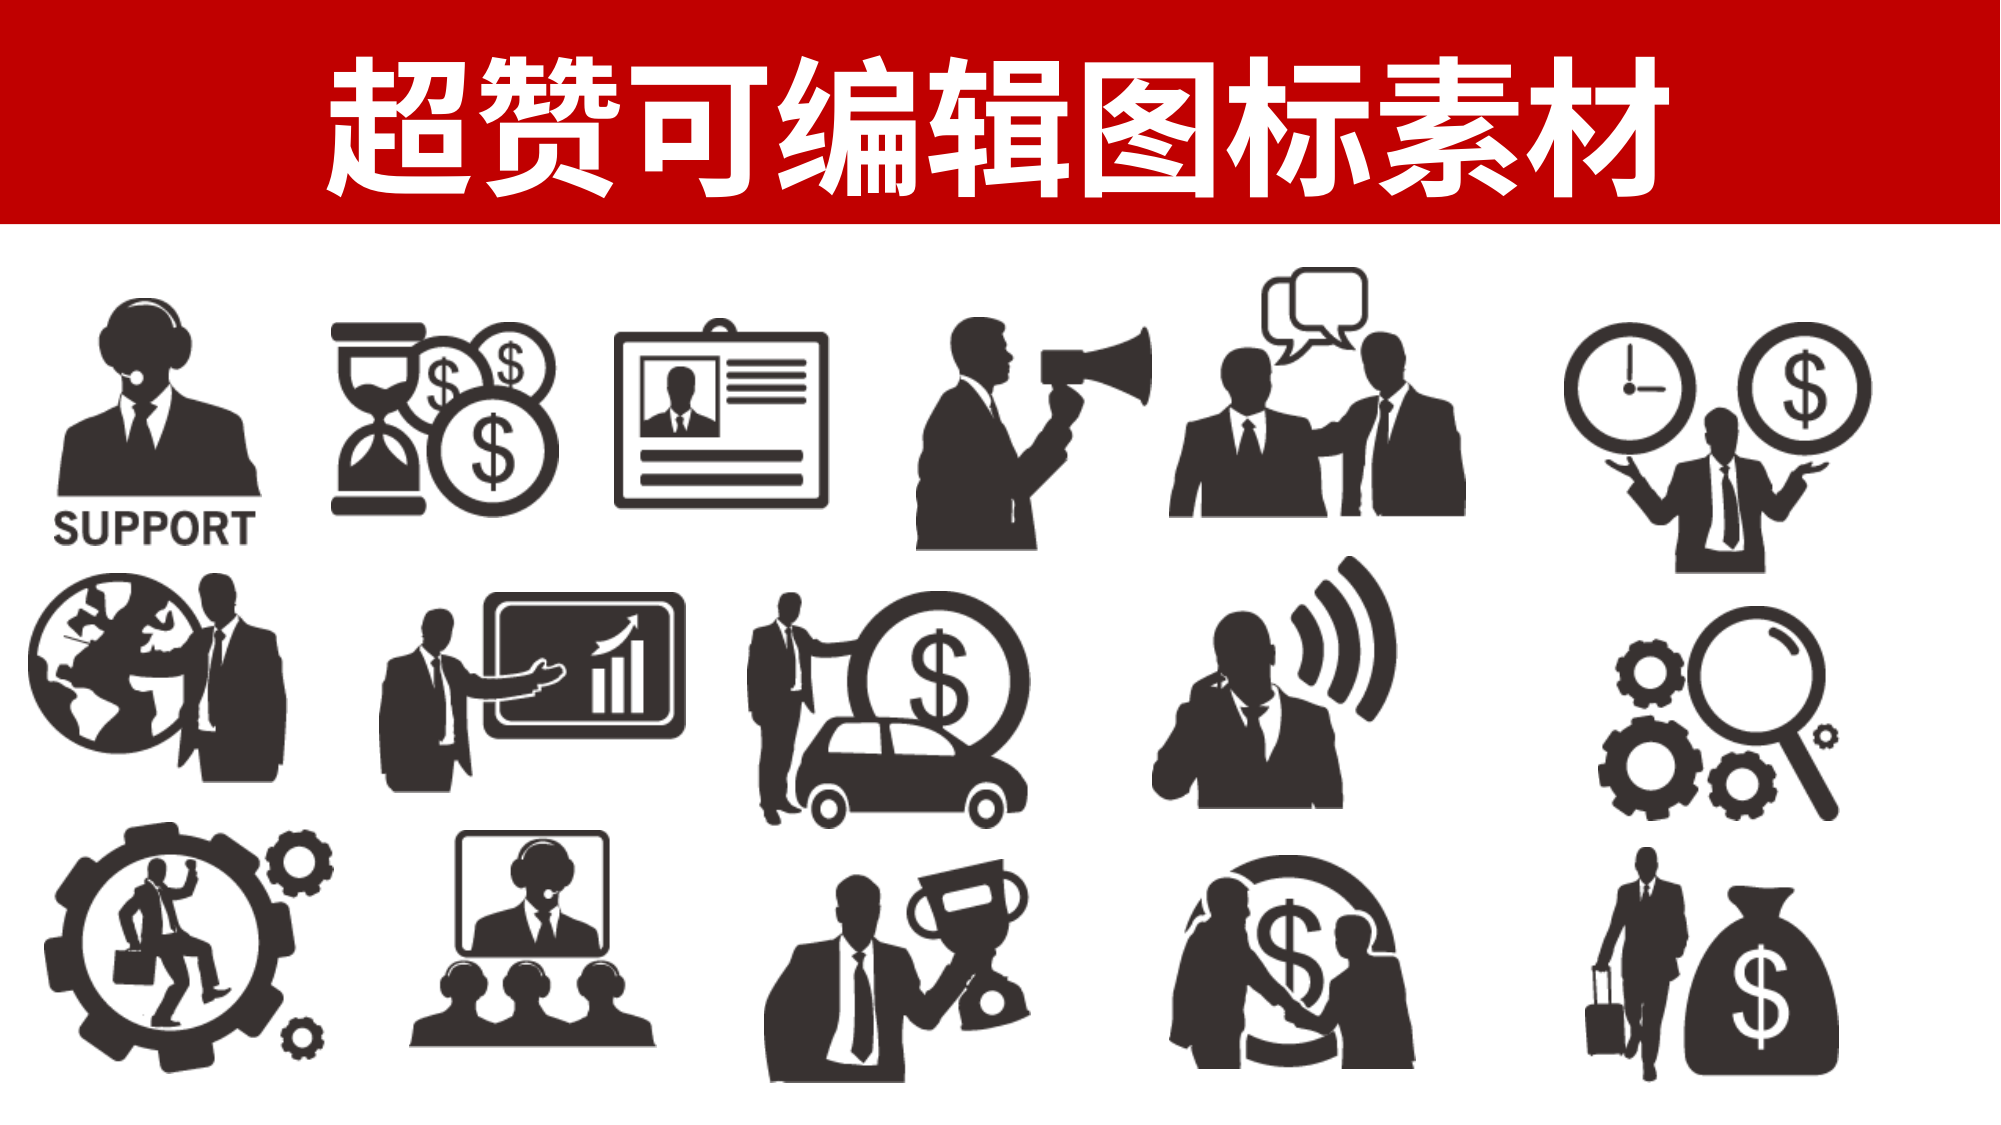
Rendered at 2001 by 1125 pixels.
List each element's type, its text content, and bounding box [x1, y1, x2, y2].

picture [409, 830, 657, 1048]
picture [1598, 606, 1840, 822]
picture [1564, 322, 1873, 574]
picture [1169, 267, 1466, 518]
picture [54, 298, 262, 546]
picture [1585, 847, 1839, 1084]
picture [28, 573, 288, 783]
picture [747, 591, 1031, 829]
text_box [0, 0, 2000, 225]
picture [44, 822, 334, 1074]
picture [1169, 855, 1416, 1069]
text_box 超赞可编辑图标素材 [310, 27, 1690, 222]
picture [379, 592, 686, 793]
picture [331, 322, 559, 518]
picture [764, 859, 1031, 1083]
picture [614, 318, 830, 510]
picture [1152, 556, 1398, 810]
picture [916, 317, 1153, 551]
